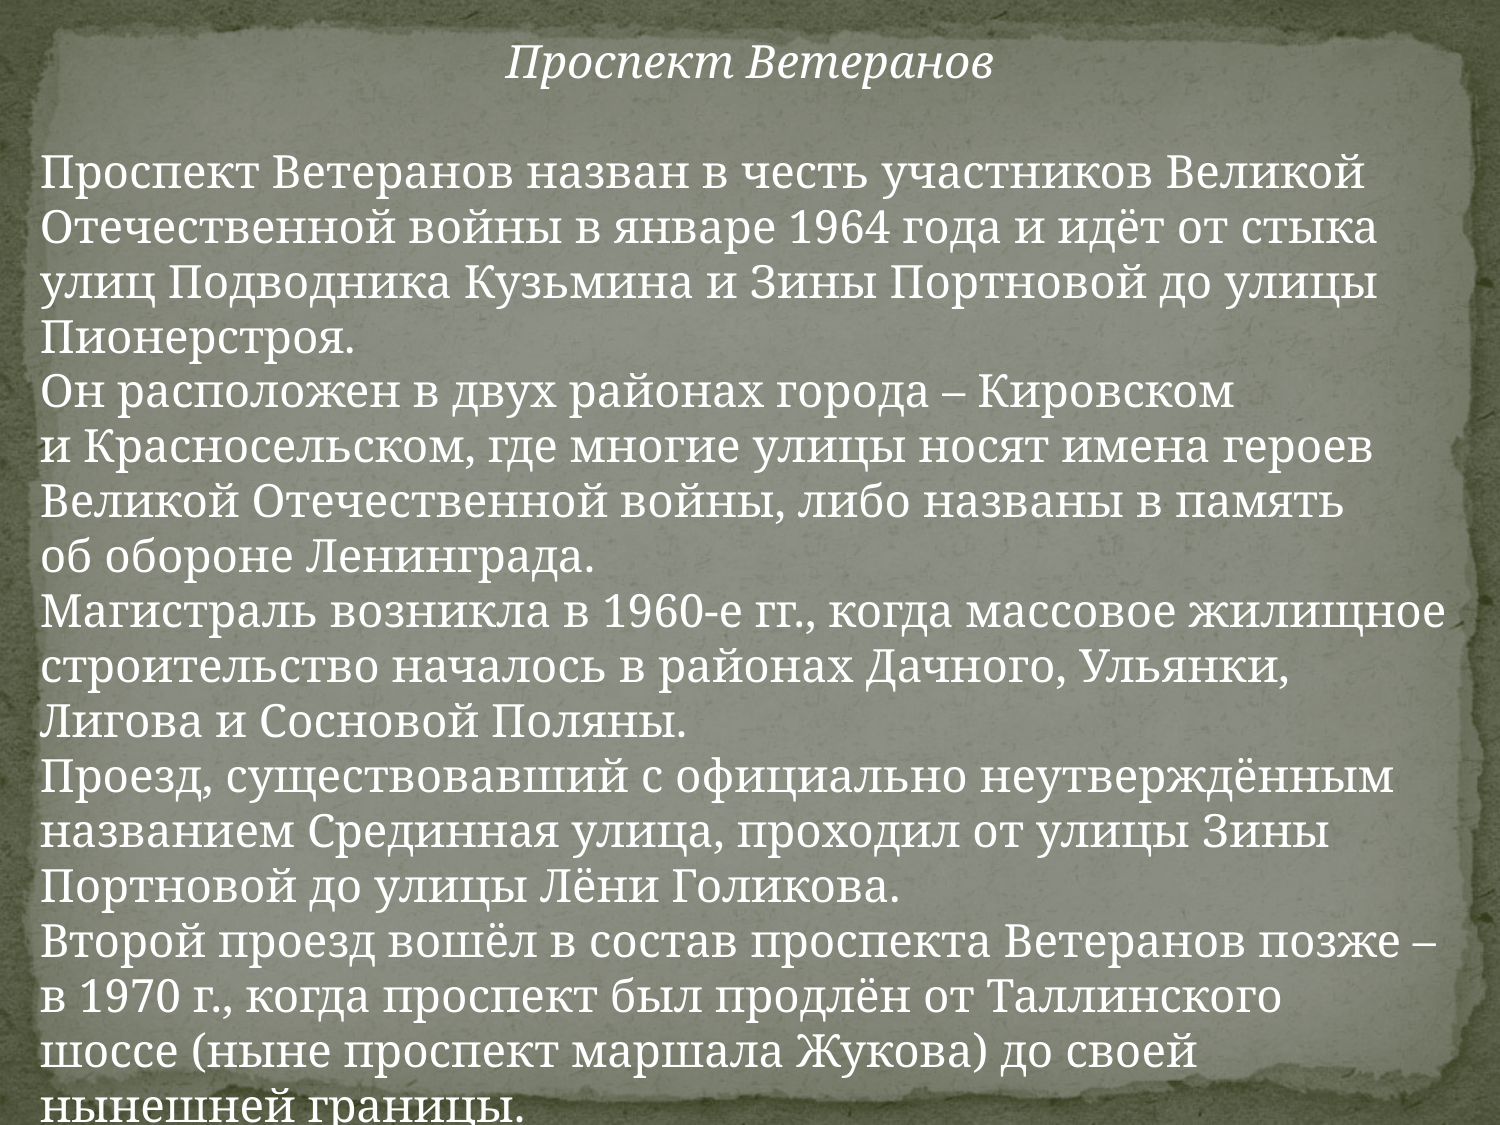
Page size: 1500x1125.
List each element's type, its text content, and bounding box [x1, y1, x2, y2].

text_box Проспект Ветеранов Проспект Ветеранов назван в честь участников Великой Отечественной войны в январе 1964 года и идёт от стыка улиц Подводника Кузьмина и Зины Портновой до улицы Пионерстроя. Он расположен в двух районах города – Кировском и Красносельском, где многие улицы носят имена героев Великой Отечественной войны, либо названы в память об обороне Ленинграда. Магистраль возникла в 1960-е гг., когда массовое жилищное строительство началось в районах Дачного, Ульянки, Лигова и Сосновой Поляны. Проезд, существовавший с официально неутверждённым названием Срединная улица, проходил от улицы Зины Портновой до улицы Лёни Голикова. Второй проезд вошёл в состав проспекта Ветеранов позже – в 1970 г., когда проспект был продлён от Таллинского шоссе (ныне проспект маршала Жукова) до своей нынешней границы. [24, 24, 1475, 1125]
